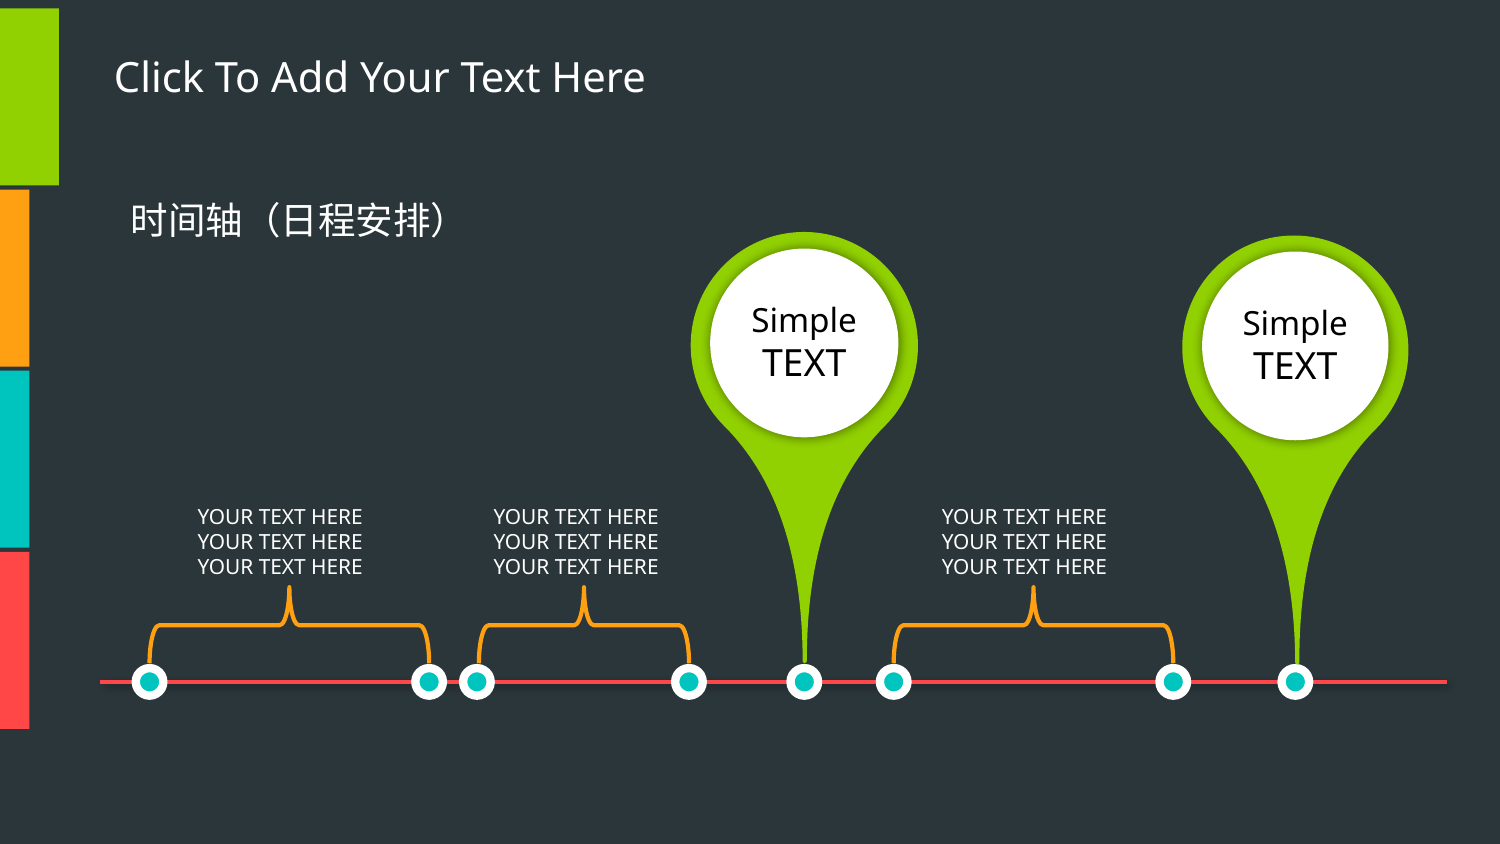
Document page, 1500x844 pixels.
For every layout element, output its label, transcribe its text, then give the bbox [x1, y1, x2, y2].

text_box YOUR TEXT HERE YOUR TEXT HERE YOUR TEXT HERE [183, 496, 396, 587]
text_box [0, 550, 32, 731]
text_box [1157, 666, 1190, 681]
text_box [788, 666, 821, 681]
text_box [413, 666, 445, 681]
text_box [676, 691, 702, 698]
text_box [478, 587, 690, 664]
text_box [416, 691, 442, 698]
text_box [136, 691, 163, 698]
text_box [692, 233, 916, 458]
text_box [461, 666, 493, 681]
text_box [791, 691, 818, 698]
text_box [464, 691, 490, 698]
text_box [0, 6, 61, 188]
text_box [0, 187, 32, 369]
text_box [1160, 691, 1187, 698]
text_box [877, 666, 910, 681]
text_box YOUR TEXT HERE YOUR TEXT HERE YOUR TEXT HERE [478, 496, 692, 587]
text_box [892, 587, 1175, 664]
text_box 时间轴（日程安排） [115, 189, 484, 250]
text_box [880, 691, 907, 698]
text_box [1184, 236, 1406, 461]
text_box [1279, 666, 1312, 681]
text_box Click To Add Your Text Here [99, 43, 662, 109]
text_box [1282, 691, 1309, 698]
text_box [0, 369, 32, 550]
text_box [133, 666, 166, 681]
text_box [673, 666, 705, 681]
text_box [148, 587, 430, 664]
text_box YOUR TEXT HERE YOUR TEXT HERE YOUR TEXT HERE [927, 496, 1140, 587]
